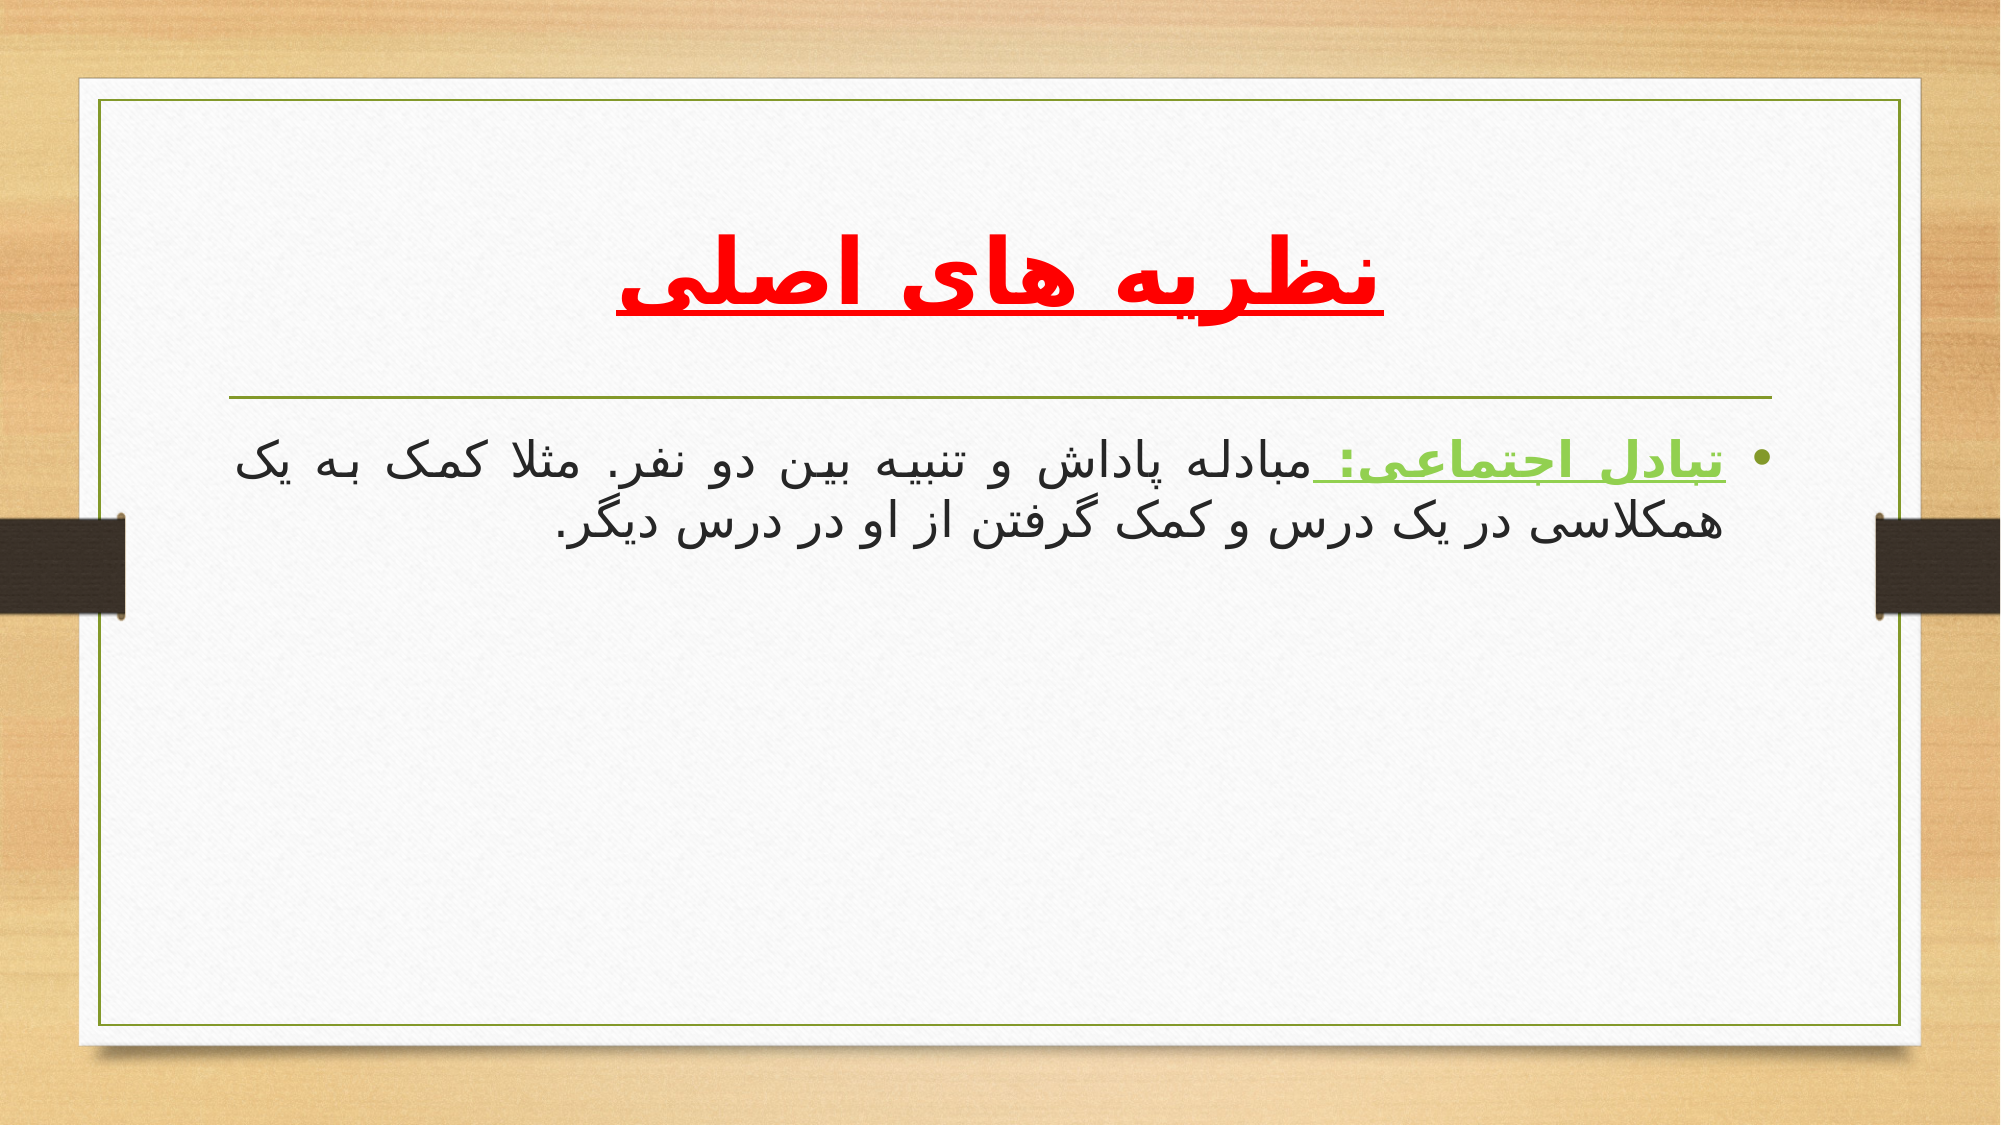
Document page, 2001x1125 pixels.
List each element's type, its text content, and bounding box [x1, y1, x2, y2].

title نظریه های اصلی [212, 161, 1788, 375]
list تبادل اجتماعی: مبادله پاداش و تنبیه بین دو نفر. مثلا کمک به یک همکلاسی در یک درس و کمک گرفتن از او در درس دیگر. [212, 419, 1788, 964]
picture [0, 0, 2001, 1125]
